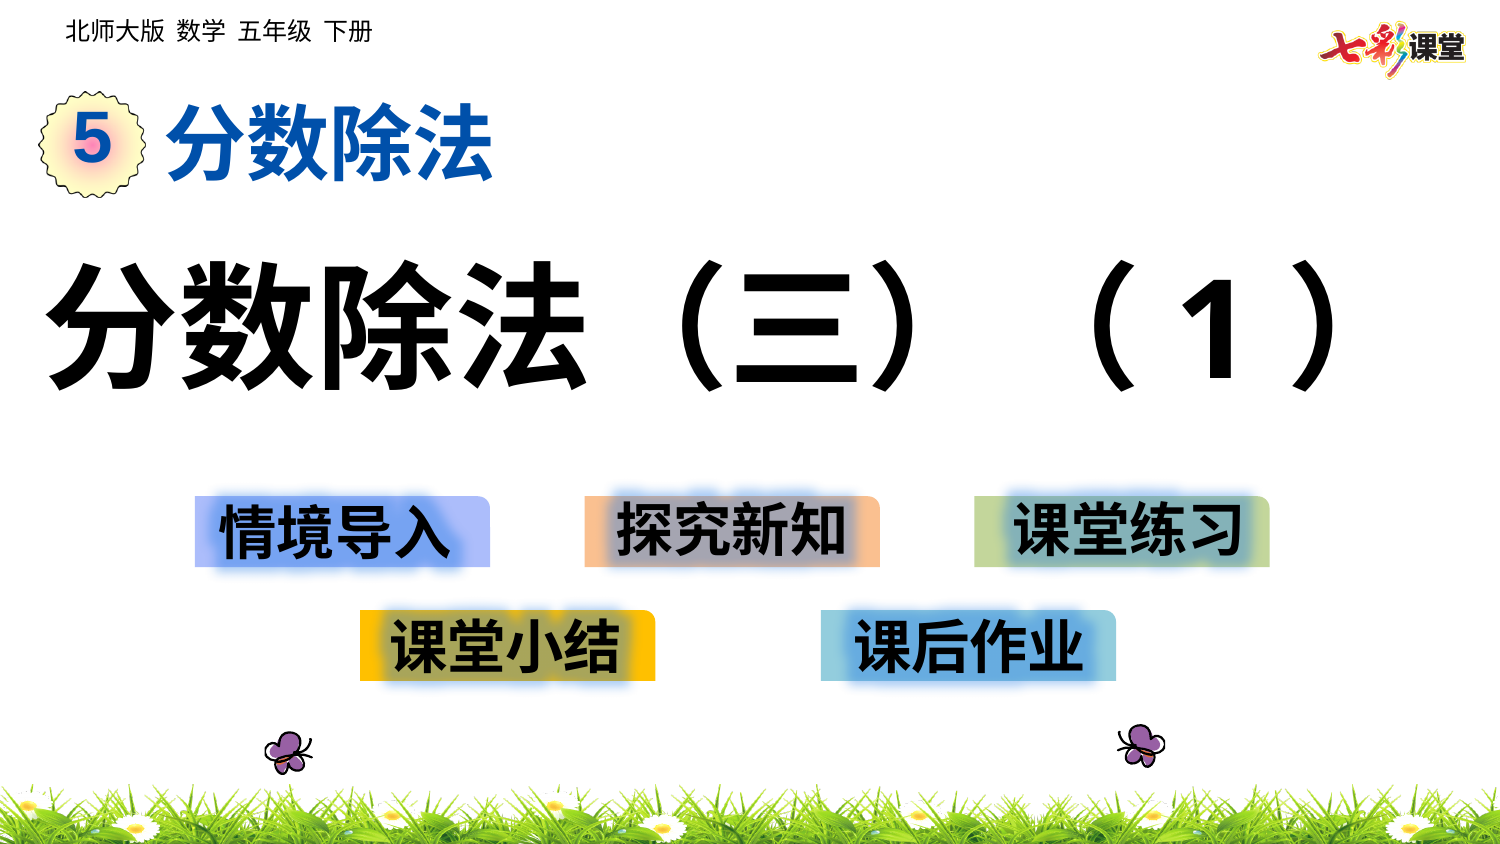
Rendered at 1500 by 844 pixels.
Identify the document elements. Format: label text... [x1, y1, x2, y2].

text_box 分数除法 [151, 85, 508, 197]
text_box 情境导入 [199, 484, 472, 579]
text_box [0, 0, 573, 70]
text_box 探究新知 [596, 481, 868, 575]
picture [1316, 20, 1468, 80]
picture [1111, 723, 1166, 772]
text_box 分数除法（三）（1） [30, 235, 1436, 412]
text_box 课堂小结 [370, 598, 642, 693]
picture [0, 784, 1500, 844]
text_box 课堂练习 [993, 481, 1266, 575]
text_box 课后作业 [833, 598, 1106, 693]
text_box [37, 81, 146, 198]
picture [264, 730, 318, 779]
